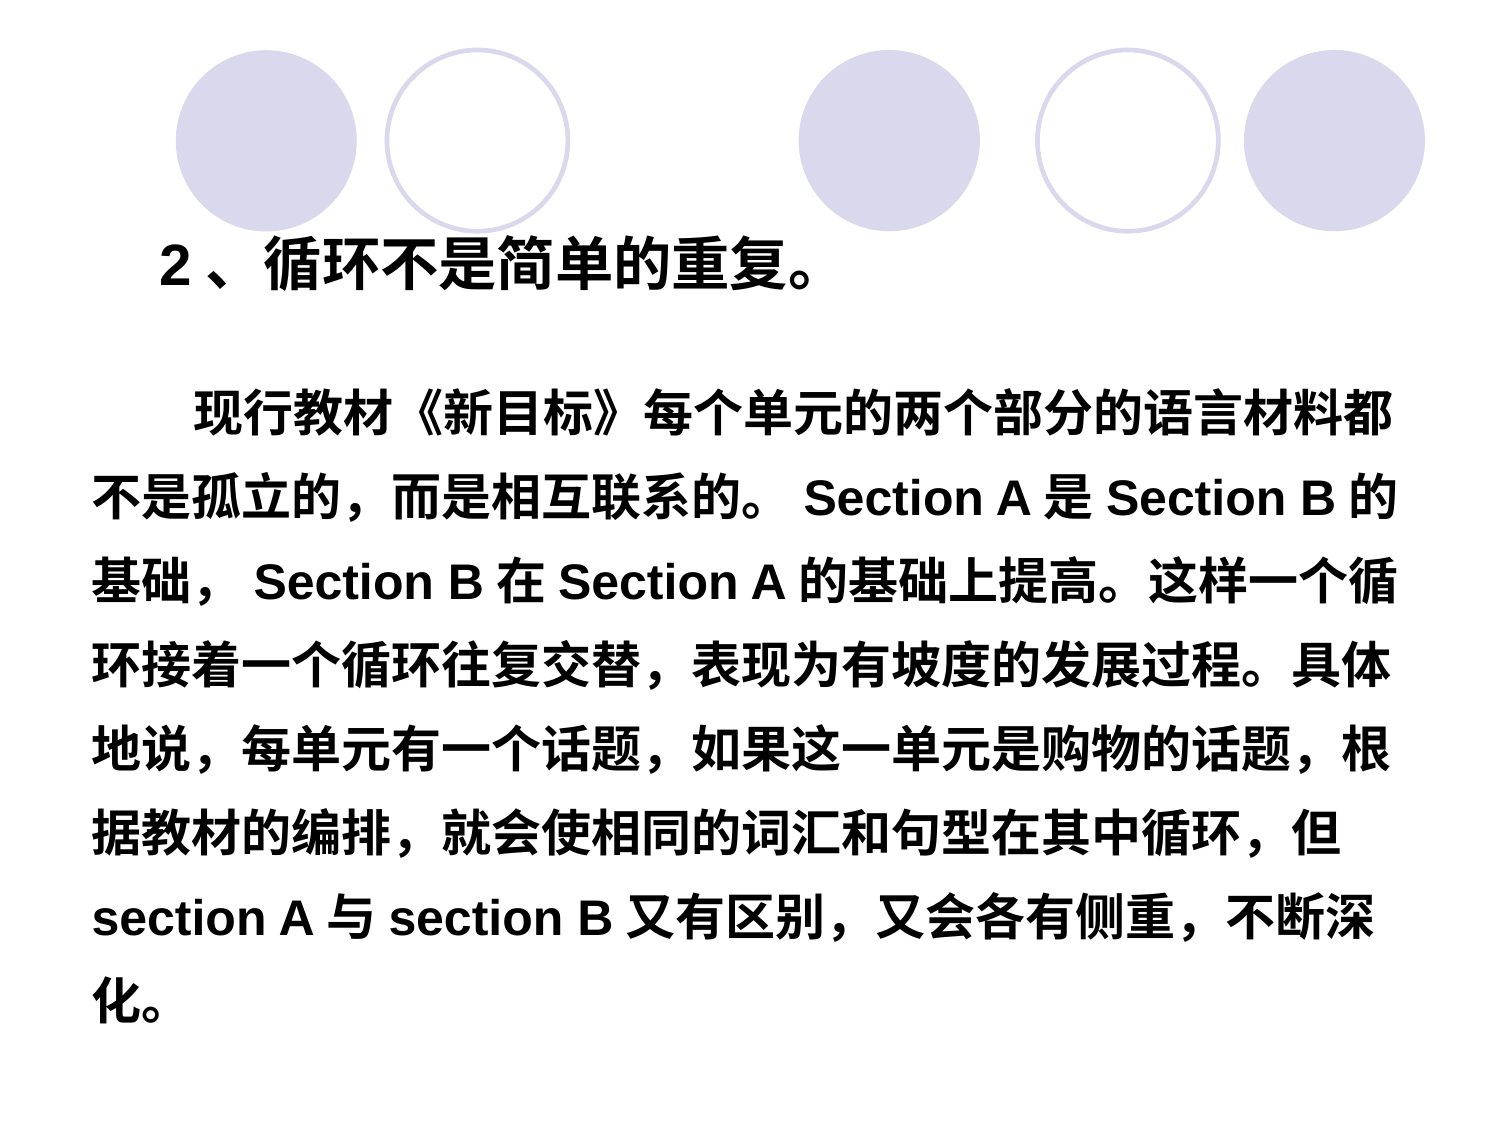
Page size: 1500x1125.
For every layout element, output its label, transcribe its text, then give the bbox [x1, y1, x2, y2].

text_box 现行教材《新目标》每个单元的两个部分的语言材料都不是孤立的，而是相互联系的。Section A是Section B的基础，Section B在Section A的基础上提高。这样一个循环接着一个循环往复交替，表现为有坡度的发展过程。具体地说，每单元有一个话题，如果这一单元是购物的话题，根据教材的编排，就会使相同的词汇和句型在其中循环，但section A与section B又有区别，又会各有侧重，不断深化。 [76, 349, 1436, 1037]
text_box 2、循环不是简单的重复。 [144, 220, 875, 305]
